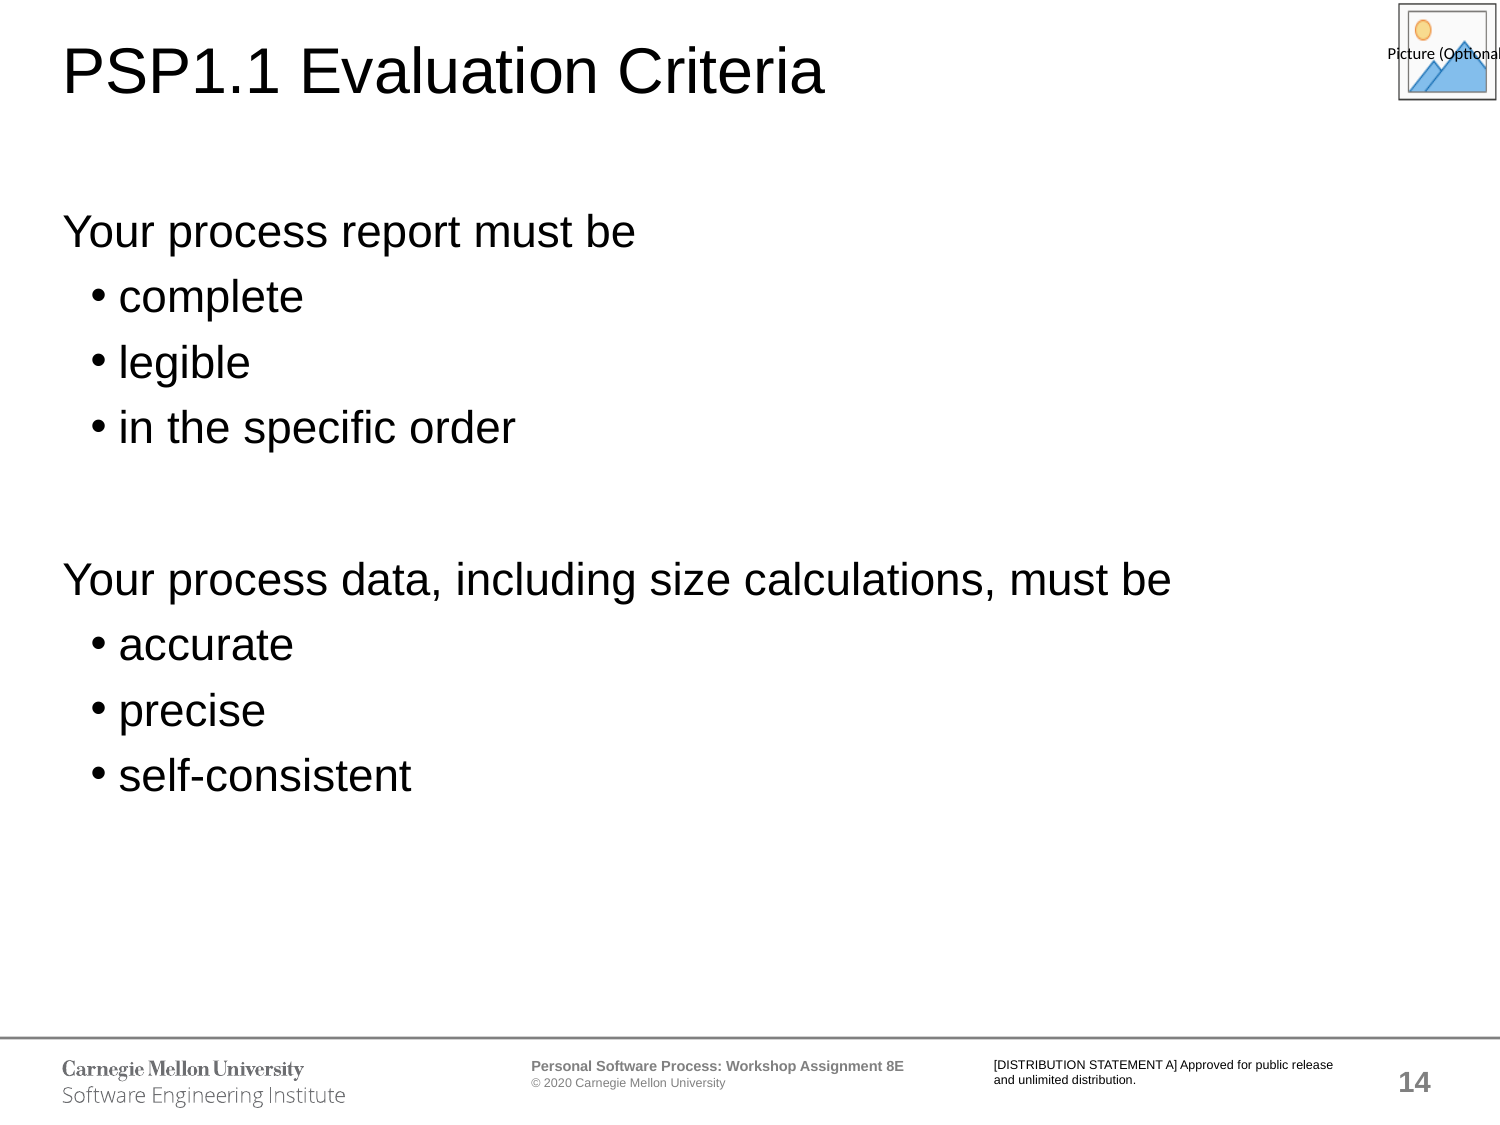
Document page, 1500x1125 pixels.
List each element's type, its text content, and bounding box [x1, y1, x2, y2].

picture [1394, 0, 1500, 105]
list Your process report must be complete legible in the specific order Your process data, including size calculations, must be accurate precise self-consistent [62, 201, 1431, 1000]
title PSP1.1 Evaluation Criteria [62, 37, 1338, 182]
